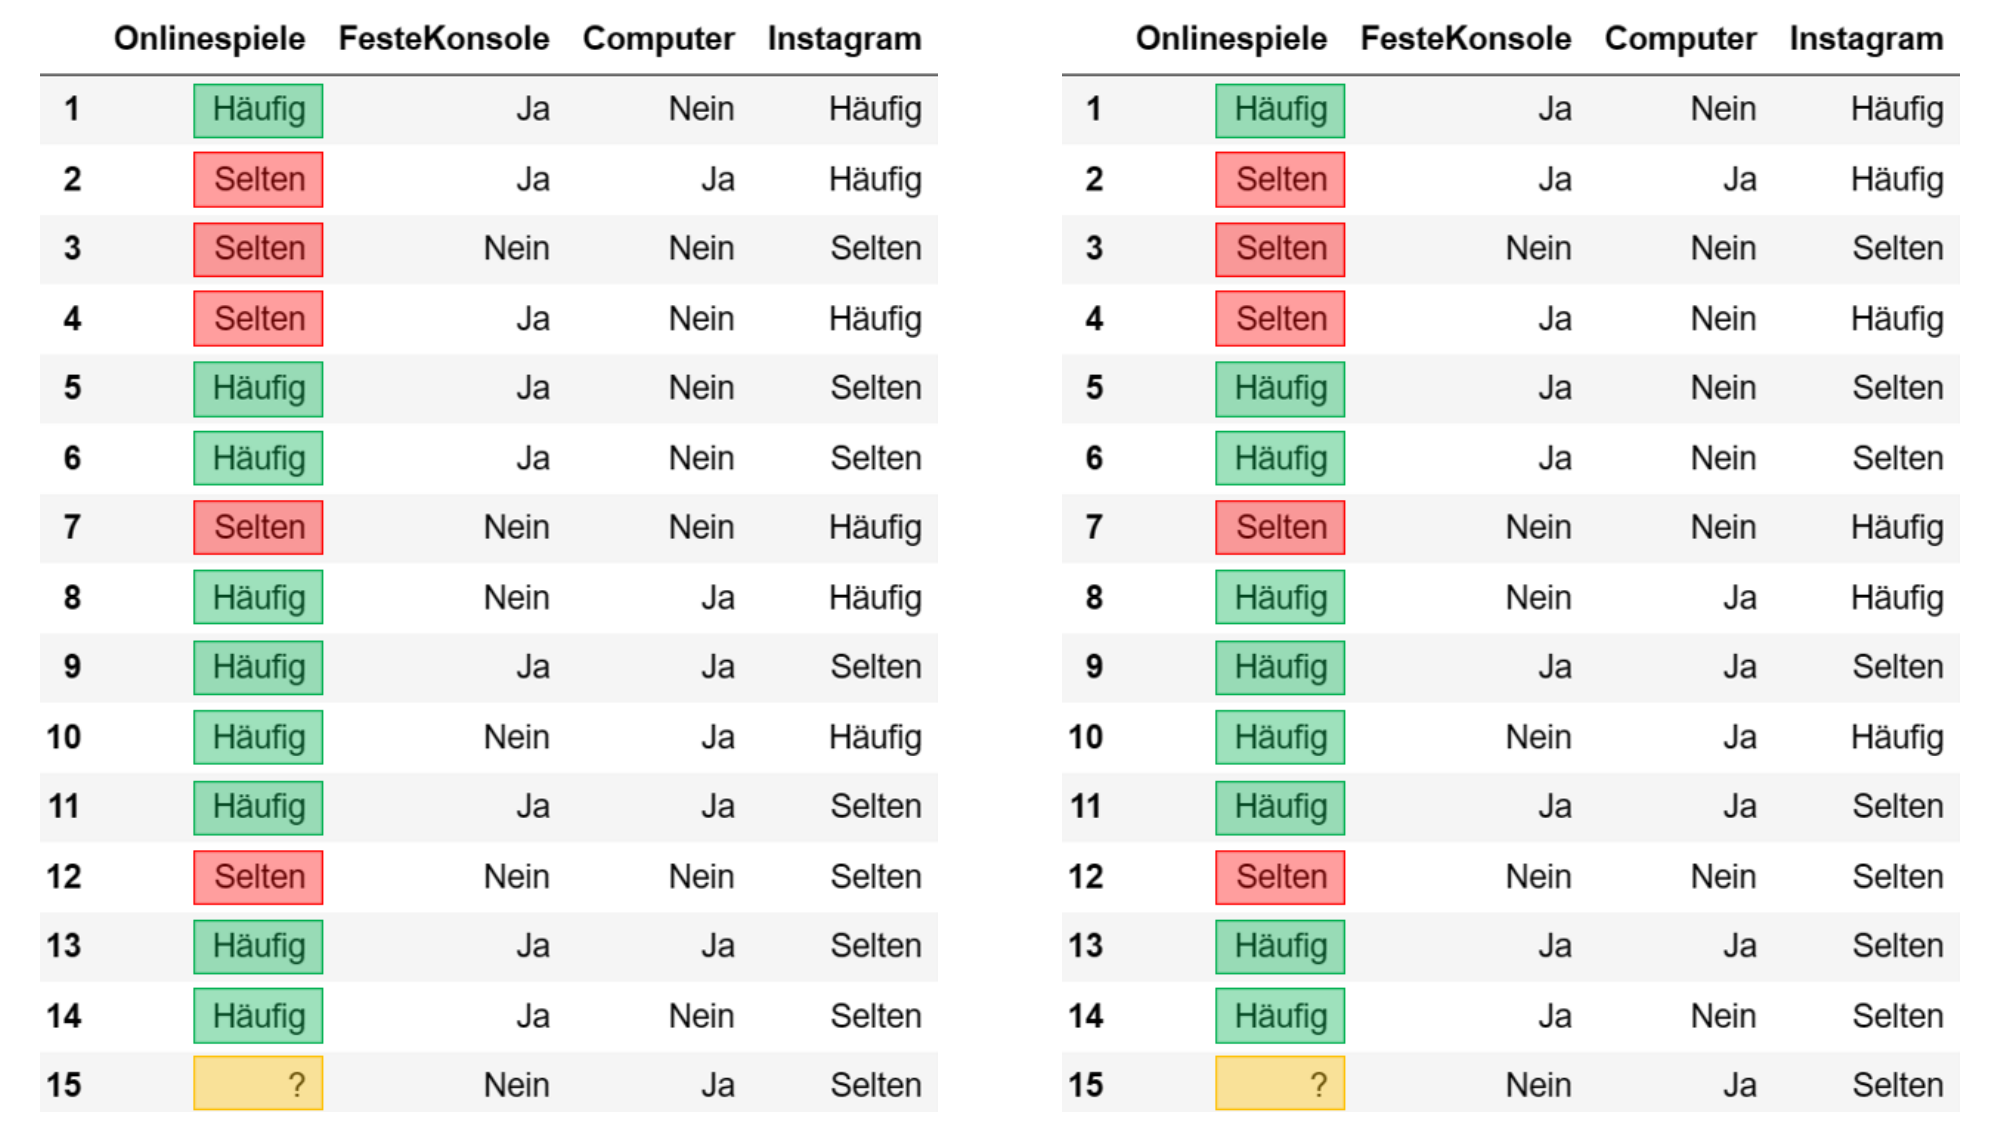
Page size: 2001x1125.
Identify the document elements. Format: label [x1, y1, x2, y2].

picture [40, 13, 938, 1112]
picture [1062, 13, 1960, 1112]
